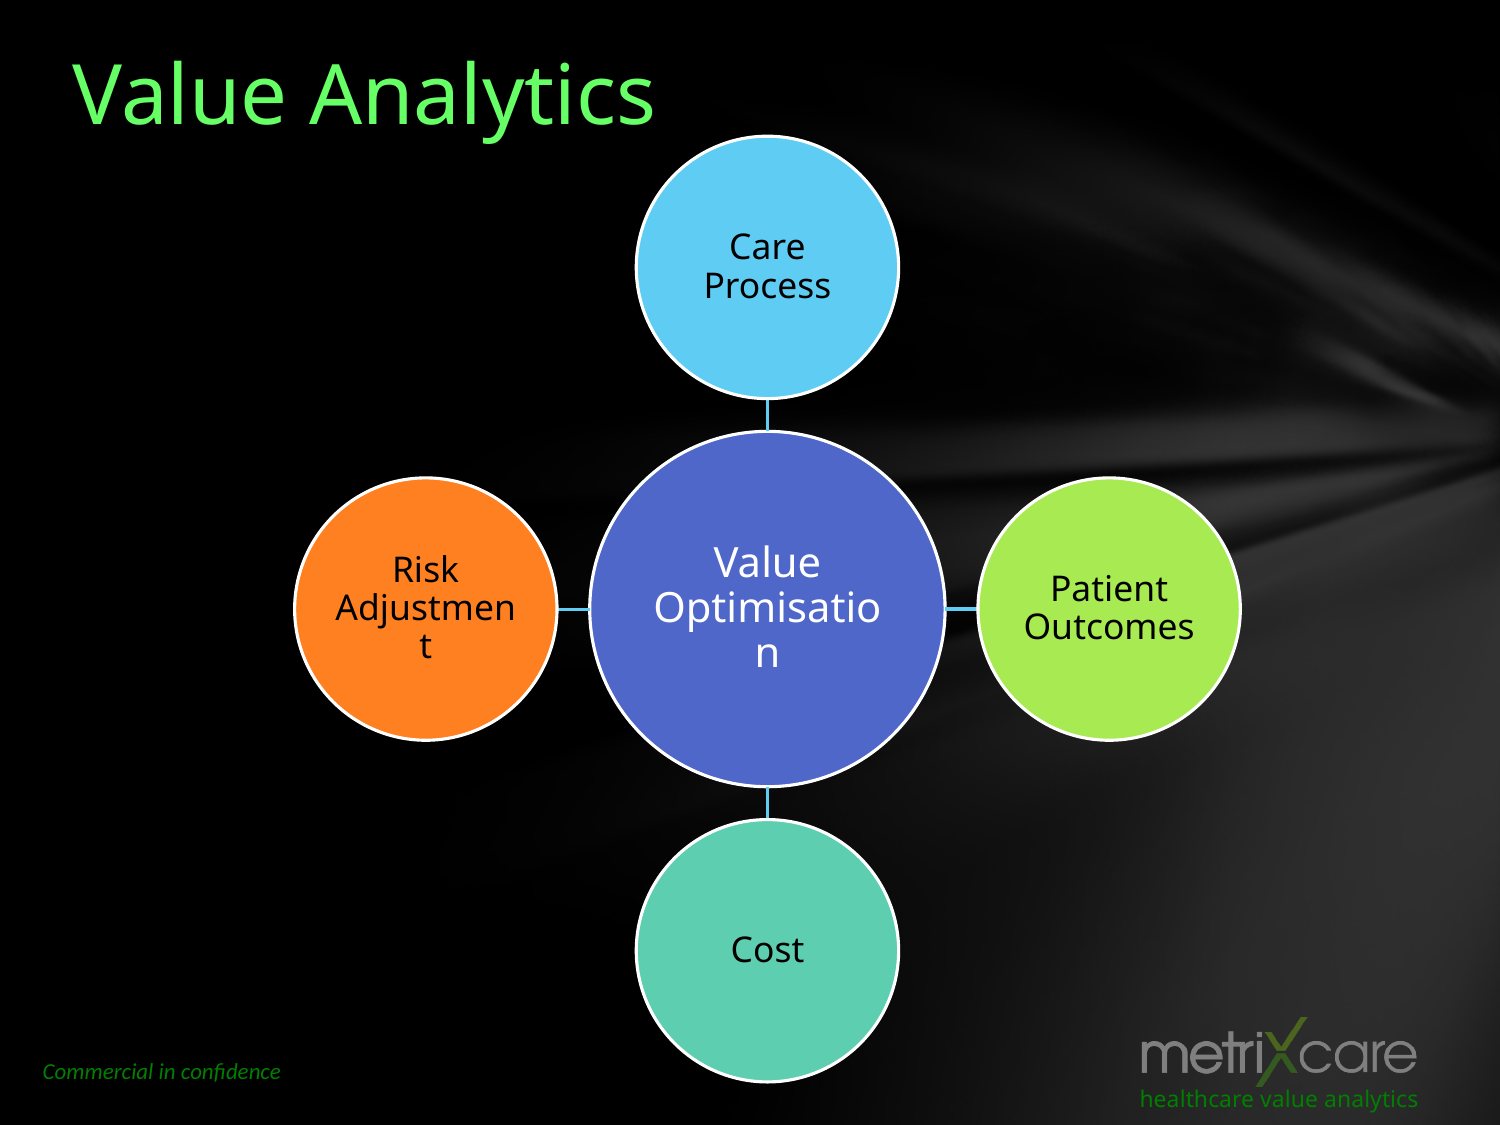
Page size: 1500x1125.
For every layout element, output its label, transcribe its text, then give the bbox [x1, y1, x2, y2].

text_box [52, 132, 1483, 1086]
picture [1118, 1086, 1440, 1094]
title Value Analytics [57, 19, 1318, 132]
